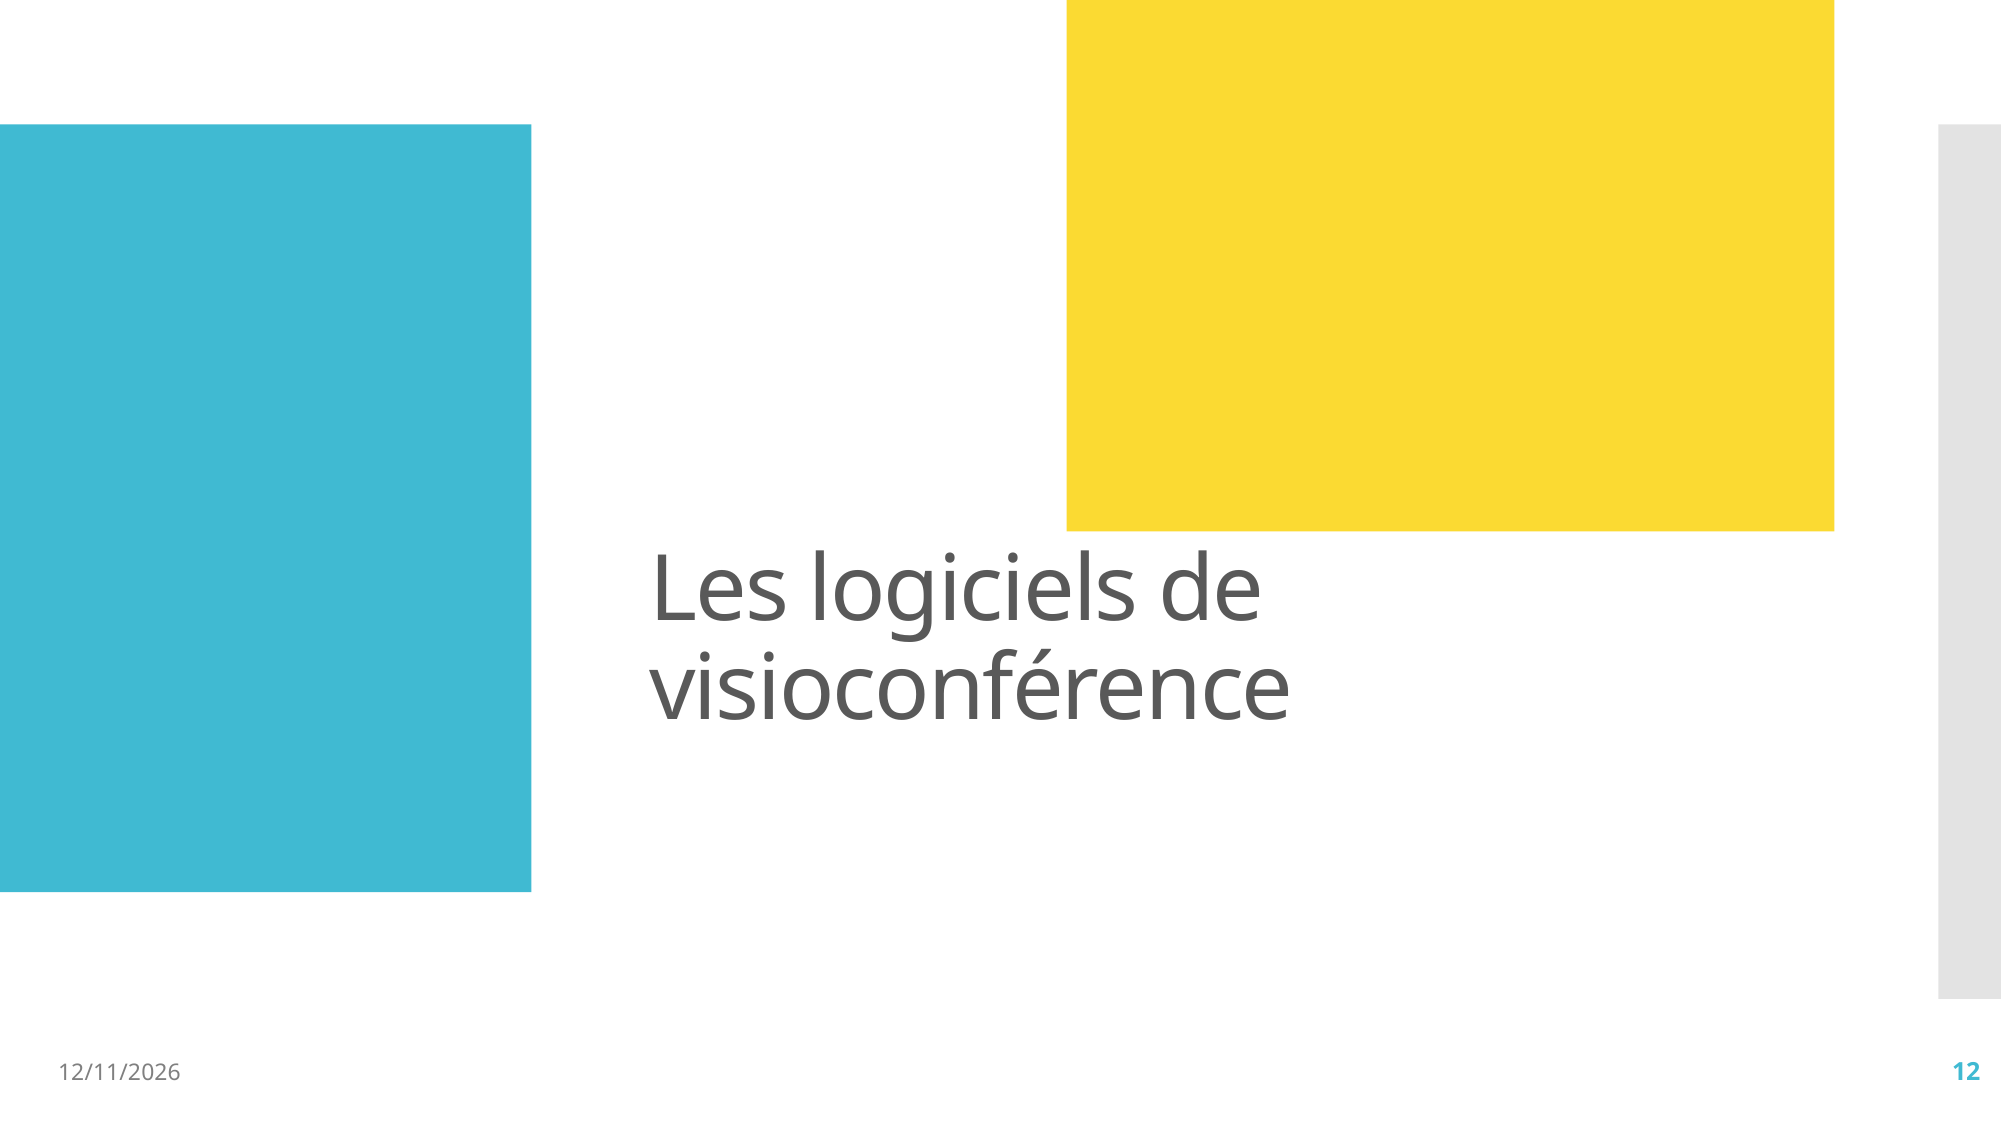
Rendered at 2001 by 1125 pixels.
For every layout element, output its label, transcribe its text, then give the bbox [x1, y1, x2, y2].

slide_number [43, 1042, 493, 1103]
title Les logiciels de visioconférence [634, 213, 1835, 747]
slide_number 12 [1744, 1042, 1996, 1103]
